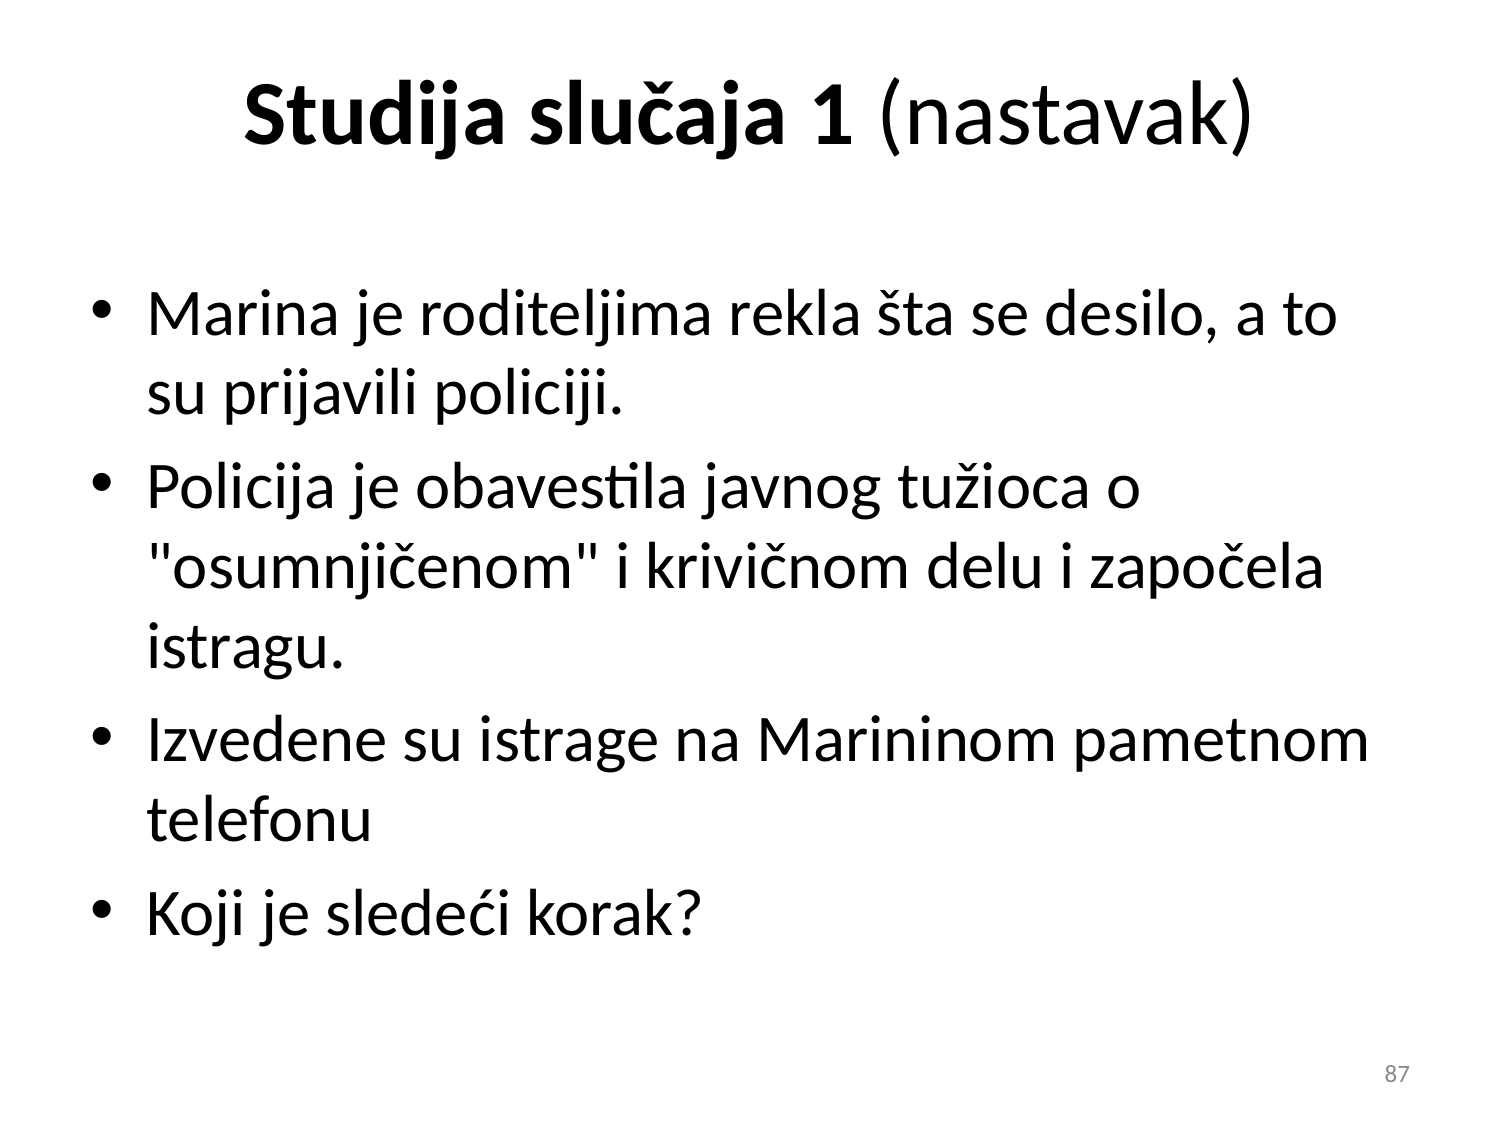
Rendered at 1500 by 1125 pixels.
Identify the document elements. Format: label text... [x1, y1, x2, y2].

list Marina je roditeljima rekla šta se desilo, a to su prijavili policiji. Policija je obavestila javnog tužioca o "osumnjičenom" i krivičnom delu i započela istragu. Izvedene su istrage na Marininom pametnom telefonu Koji je sledeći korak? [75, 260, 1425, 988]
title Studija slučaja 1 (nastavak) [75, 45, 1425, 187]
slide_number 87 [1074, 1042, 1425, 1103]
